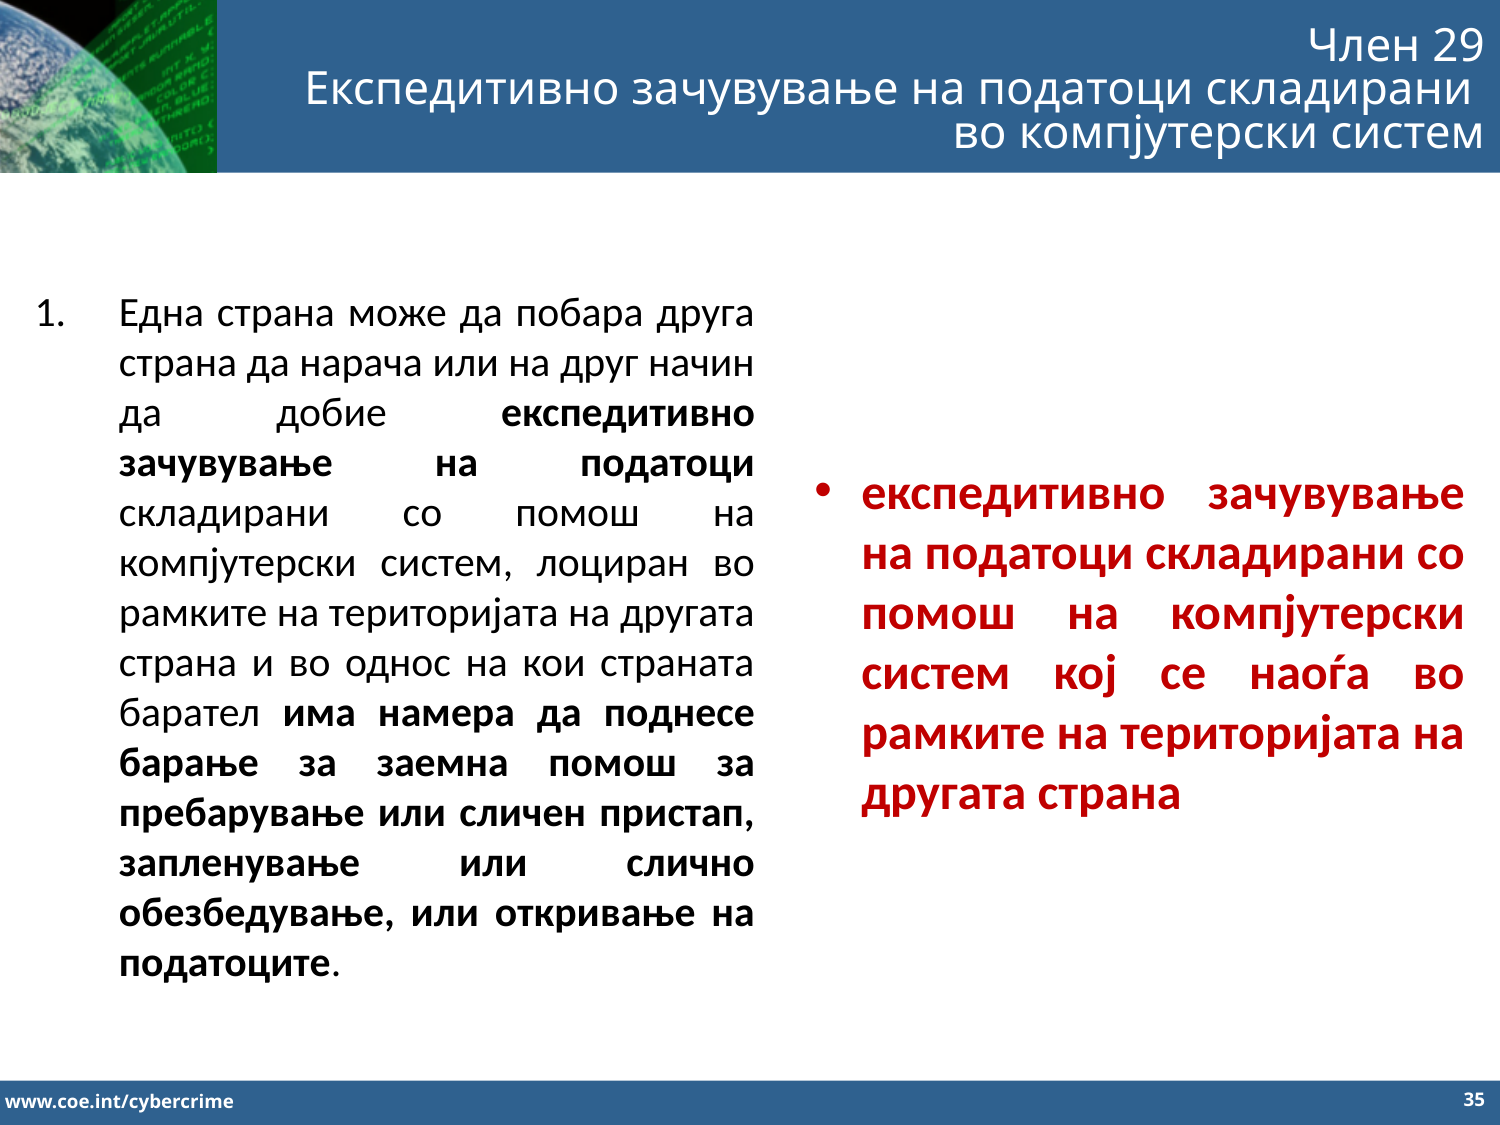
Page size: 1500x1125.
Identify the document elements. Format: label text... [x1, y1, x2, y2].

text_box Член 29 Експедитивно зачувување на податоци складирани во компјутерски систем [222, 15, 1500, 168]
slide_number 35 [1149, 1079, 1500, 1125]
text_box Една страна може да побара друга страна да нарача или на друг начин да добие експедитивно зачувување на податоци складирани со помош на компјутерски систем, лоциран во рамките на територијата на другата страна и во однос на кои страната барател има намера да поднесе барање за заемна помош за пребарување или сличен пристап, запленување или слично обезбедување, или откривање на податоците. [19, 277, 770, 993]
picture [0, 1, 217, 173]
text_box експедитивно зачувување на податоци складирани со помош на компјутерски систем кој се наоѓа во рамките на територијата на другата страна [799, 451, 1480, 827]
